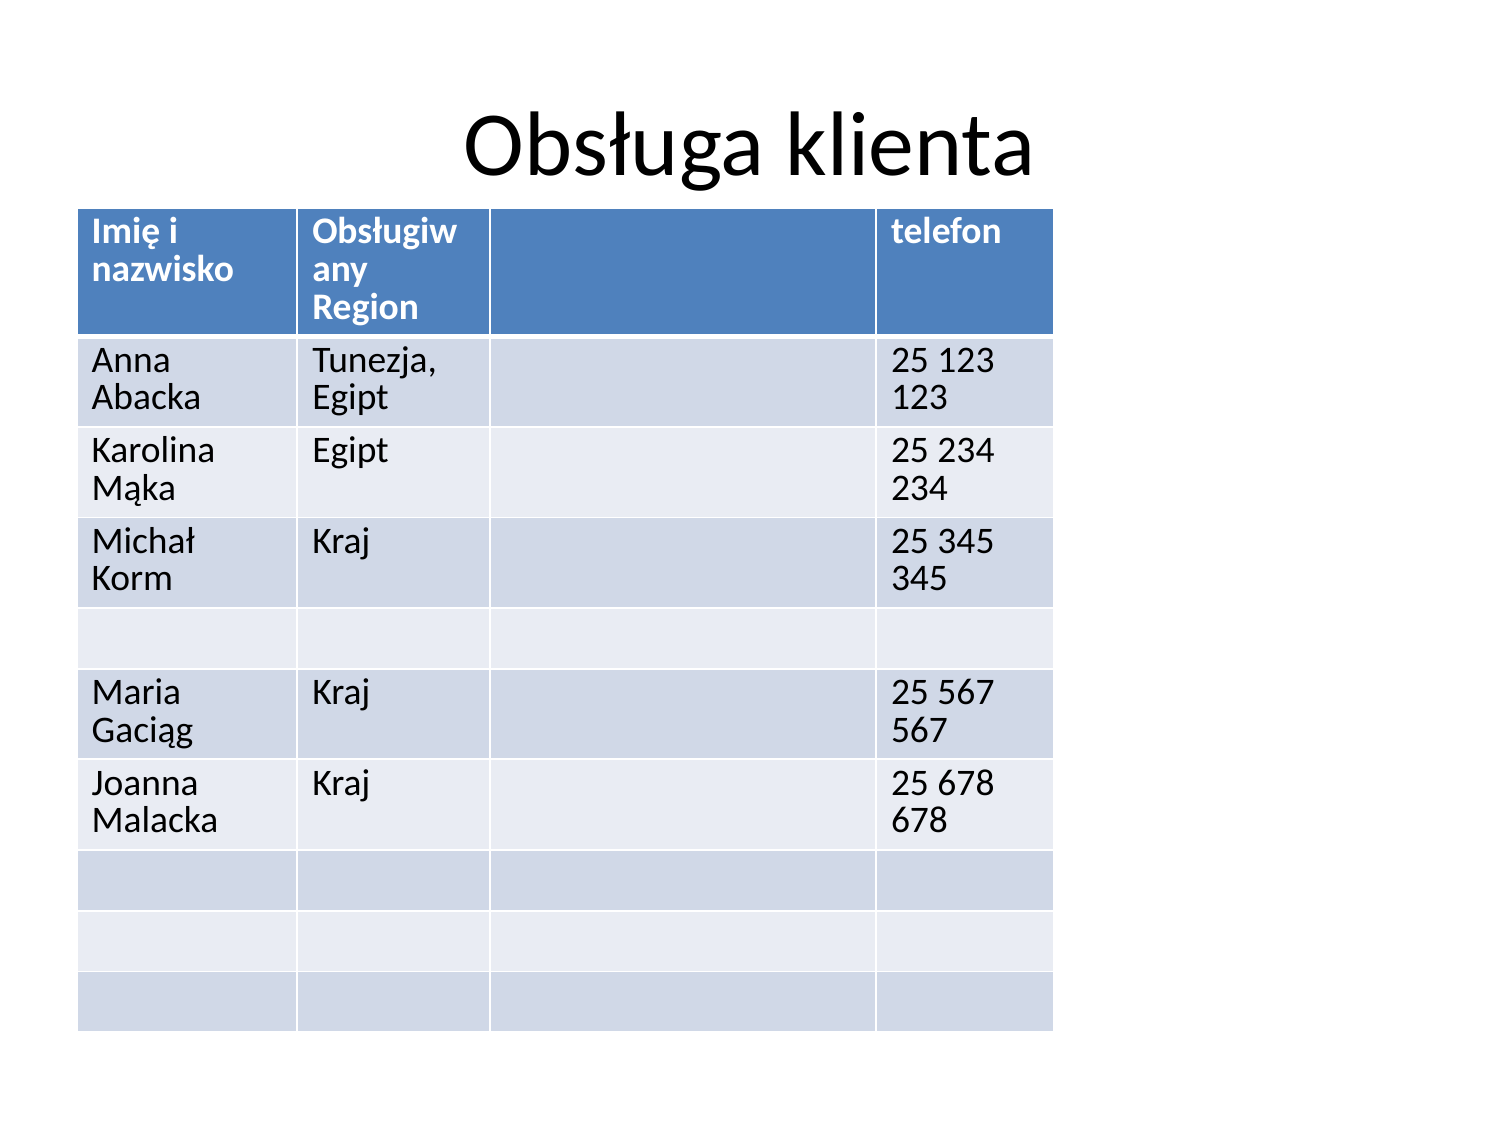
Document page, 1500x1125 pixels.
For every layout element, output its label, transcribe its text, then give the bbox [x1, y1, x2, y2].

table_cell [491, 972, 875, 1031]
table_cell Michał Korm [78, 518, 296, 607]
table_cell [877, 609, 1053, 668]
table_cell [491, 760, 875, 849]
table_cell [877, 912, 1053, 971]
table_header [491, 209, 875, 334]
table_header Obsługiwany Region [298, 209, 489, 334]
table_cell [298, 912, 489, 971]
table_header Imię i nazwisko [78, 209, 296, 334]
table_cell Tunezja, Egipt [298, 339, 489, 426]
table_cell [491, 912, 875, 971]
table_cell [877, 851, 1053, 910]
table_header telefon [877, 209, 1053, 334]
table_cell 25 234 234 [877, 428, 1053, 517]
table_cell [298, 972, 489, 1031]
table_cell 25 678 678 [877, 760, 1053, 849]
table_cell Kraj [298, 760, 489, 849]
table_cell [78, 851, 296, 910]
table_cell [491, 670, 875, 758]
table_cell Kraj [298, 670, 489, 758]
table_cell [491, 609, 875, 668]
table_cell Joanna Malacka [78, 760, 296, 849]
table_cell Anna Abacka [78, 339, 296, 426]
table_cell Kraj [298, 518, 489, 607]
table_cell 25 123 123 [877, 339, 1053, 426]
table_cell Egipt [298, 428, 489, 517]
table_cell Karolina Mąka [78, 428, 296, 517]
table_cell [877, 972, 1053, 1031]
title Obsługa klienta [75, 45, 1425, 233]
table_cell [78, 912, 296, 971]
table_cell 25 345 345 [877, 518, 1053, 607]
table_cell [298, 609, 489, 668]
table_cell 25 567 567 [877, 670, 1053, 758]
table_cell [491, 518, 875, 607]
table_cell [78, 609, 296, 668]
table_cell [491, 339, 875, 426]
table_cell Maria Gaciąg [78, 670, 296, 758]
table_cell [491, 851, 875, 910]
table_cell [298, 851, 489, 910]
table_cell [78, 972, 296, 1031]
table_cell [491, 428, 875, 517]
